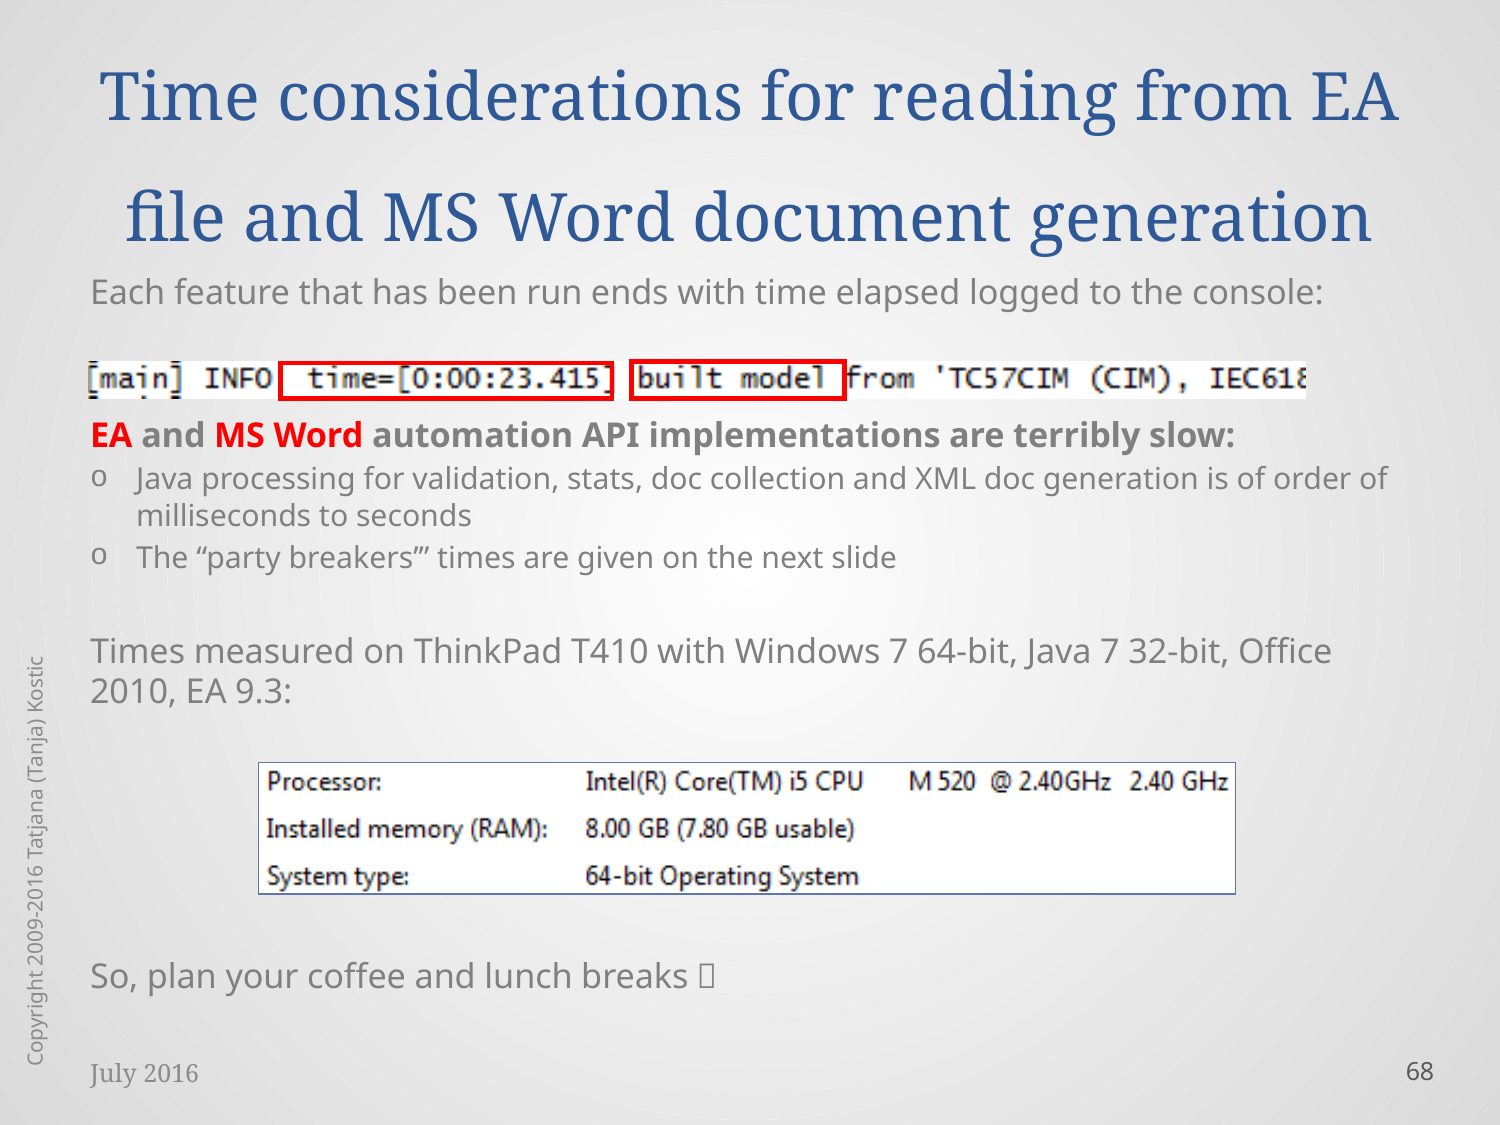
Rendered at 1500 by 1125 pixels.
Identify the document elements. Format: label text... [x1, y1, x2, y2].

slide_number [75, 1042, 313, 1103]
footer Copyright 2009-2016 Tatjana (Tanja) Kostic [18, 621, 54, 1101]
title Time considerations for reading from EA file and MS Word document generation [75, 0, 1425, 262]
slide_number 68 [1401, 1042, 1494, 1103]
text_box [88, 361, 1306, 400]
list Each feature that has been run ends with time elapsed logged to the console: EA and MS Word automation API implementations are terribly slow: Java processing for validation, stats, doc collection and XML doc generation is of order of milliseconds to seconds The “party breakers’” times are given on the next slide Times measured on ThinkPad T410 with Windows 7 64-bit, Java 7 32-bit, Office 2010, EA 9.3: So, plan your coffee and lunch breaks  [75, 262, 1425, 1005]
picture [258, 762, 1235, 894]
